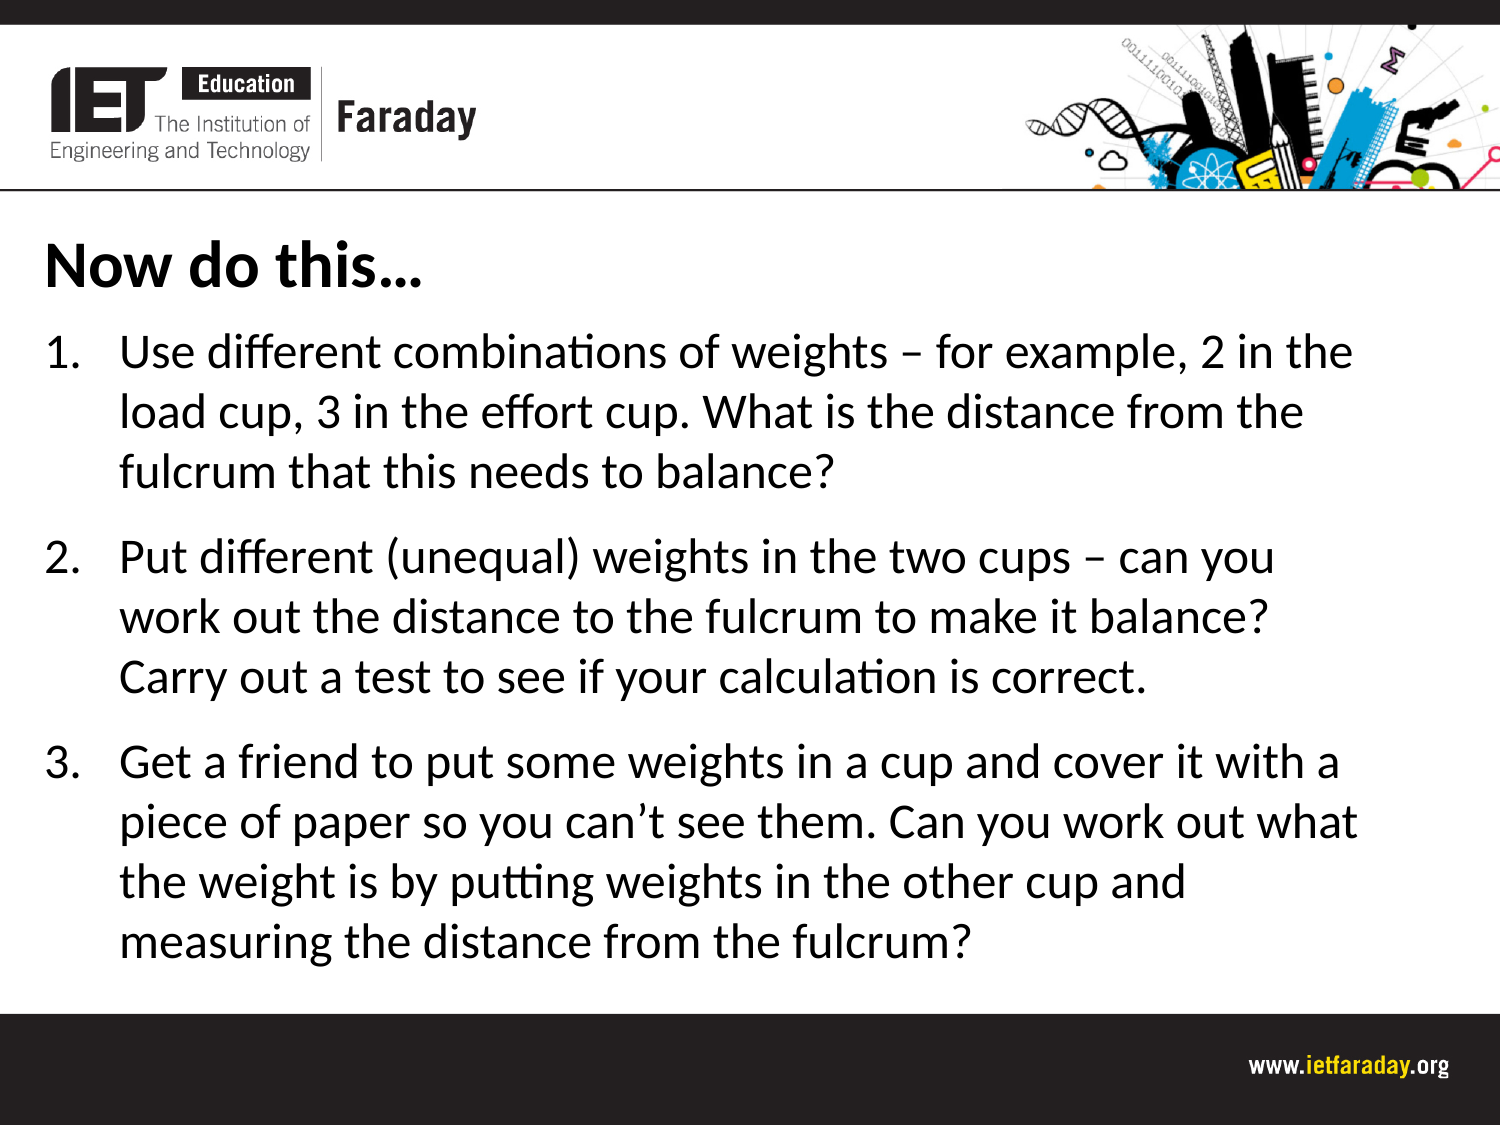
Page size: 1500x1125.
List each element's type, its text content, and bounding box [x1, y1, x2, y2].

text_box Now do this… [29, 212, 1447, 308]
picture [0, 0, 1500, 1125]
text_box Use different combinations of weights – for example, 2 in the load cup, 3 in the effort cup. What is the distance from the fulcrum that this needs to balance? Put different (unequal) weights in the two cups – can you work out the distance to the fulcrum to make it balance? Carry out a test to see if your calculation is correct. Get a friend to put some weights in a cup and cover it with a piece of paper so you can’t see them. Can you work out what the weight is by putting weights in the other cup and measuring the distance from the fulcrum? [29, 310, 1386, 976]
